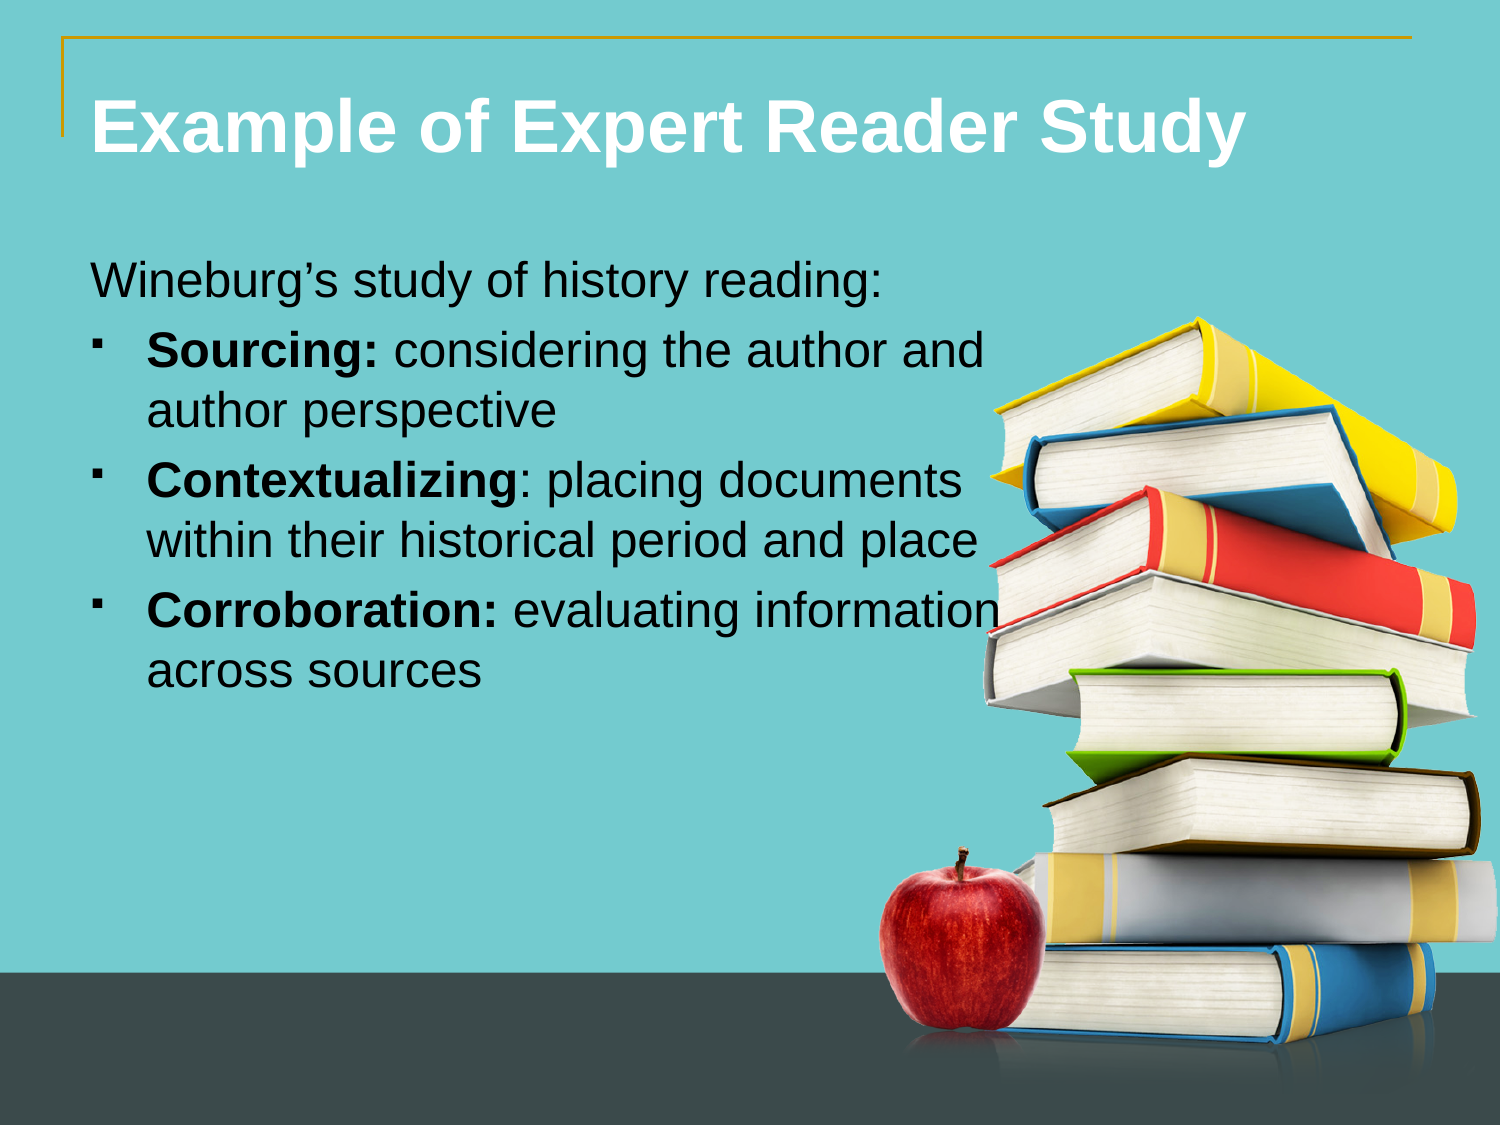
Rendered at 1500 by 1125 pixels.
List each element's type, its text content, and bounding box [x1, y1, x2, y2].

picture [878, 316, 1500, 1094]
list Example of Expert Reader Study Wineburg’s study of history reading: Sourcing: considering the author and author perspective Contextualizing: placing documents within their historical period and place Corroboration: evaluating information across sources [74, 70, 1288, 238]
